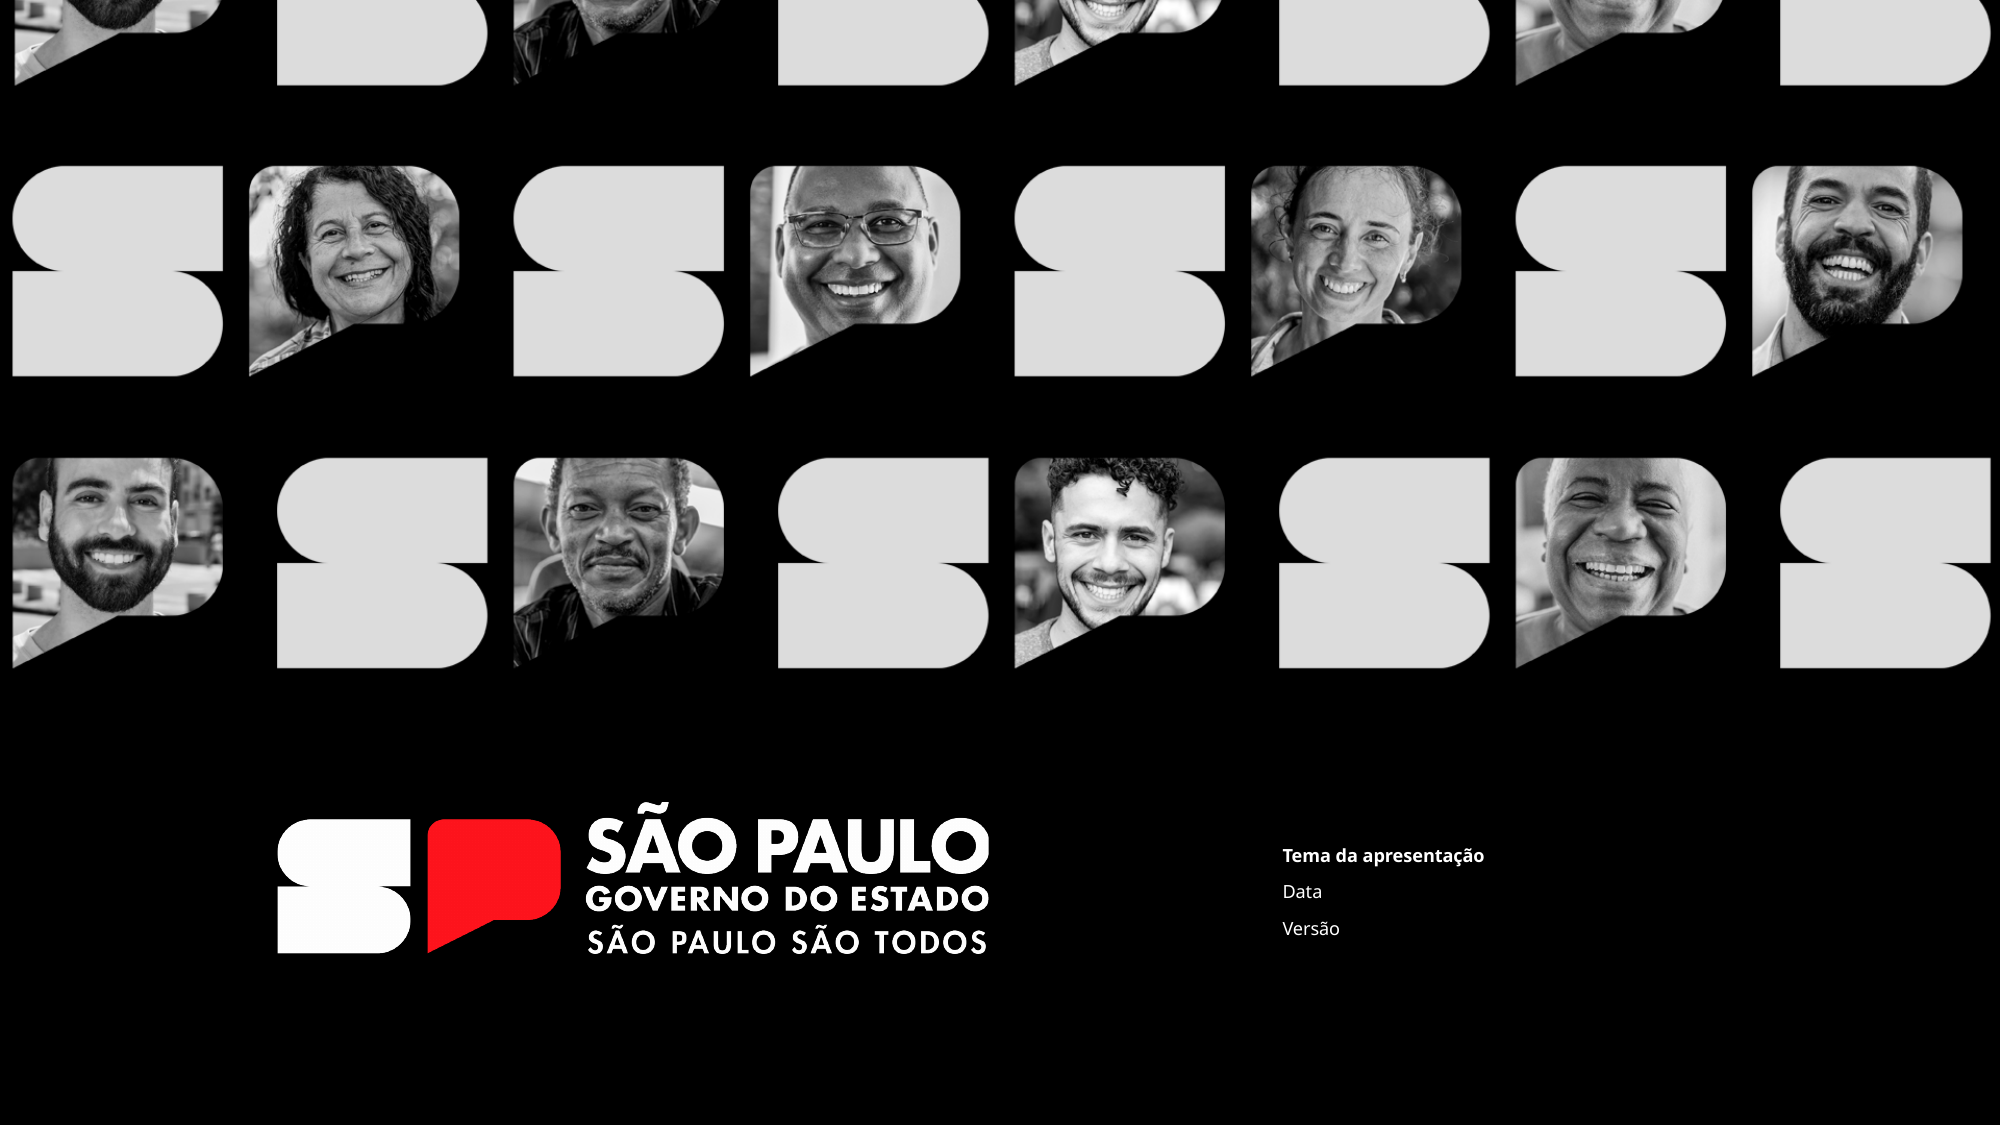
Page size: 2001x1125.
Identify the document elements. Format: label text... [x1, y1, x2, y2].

text_box Tema da apresentação Data Versão [1267, 823, 1848, 950]
picture [0, 0, 2000, 1125]
